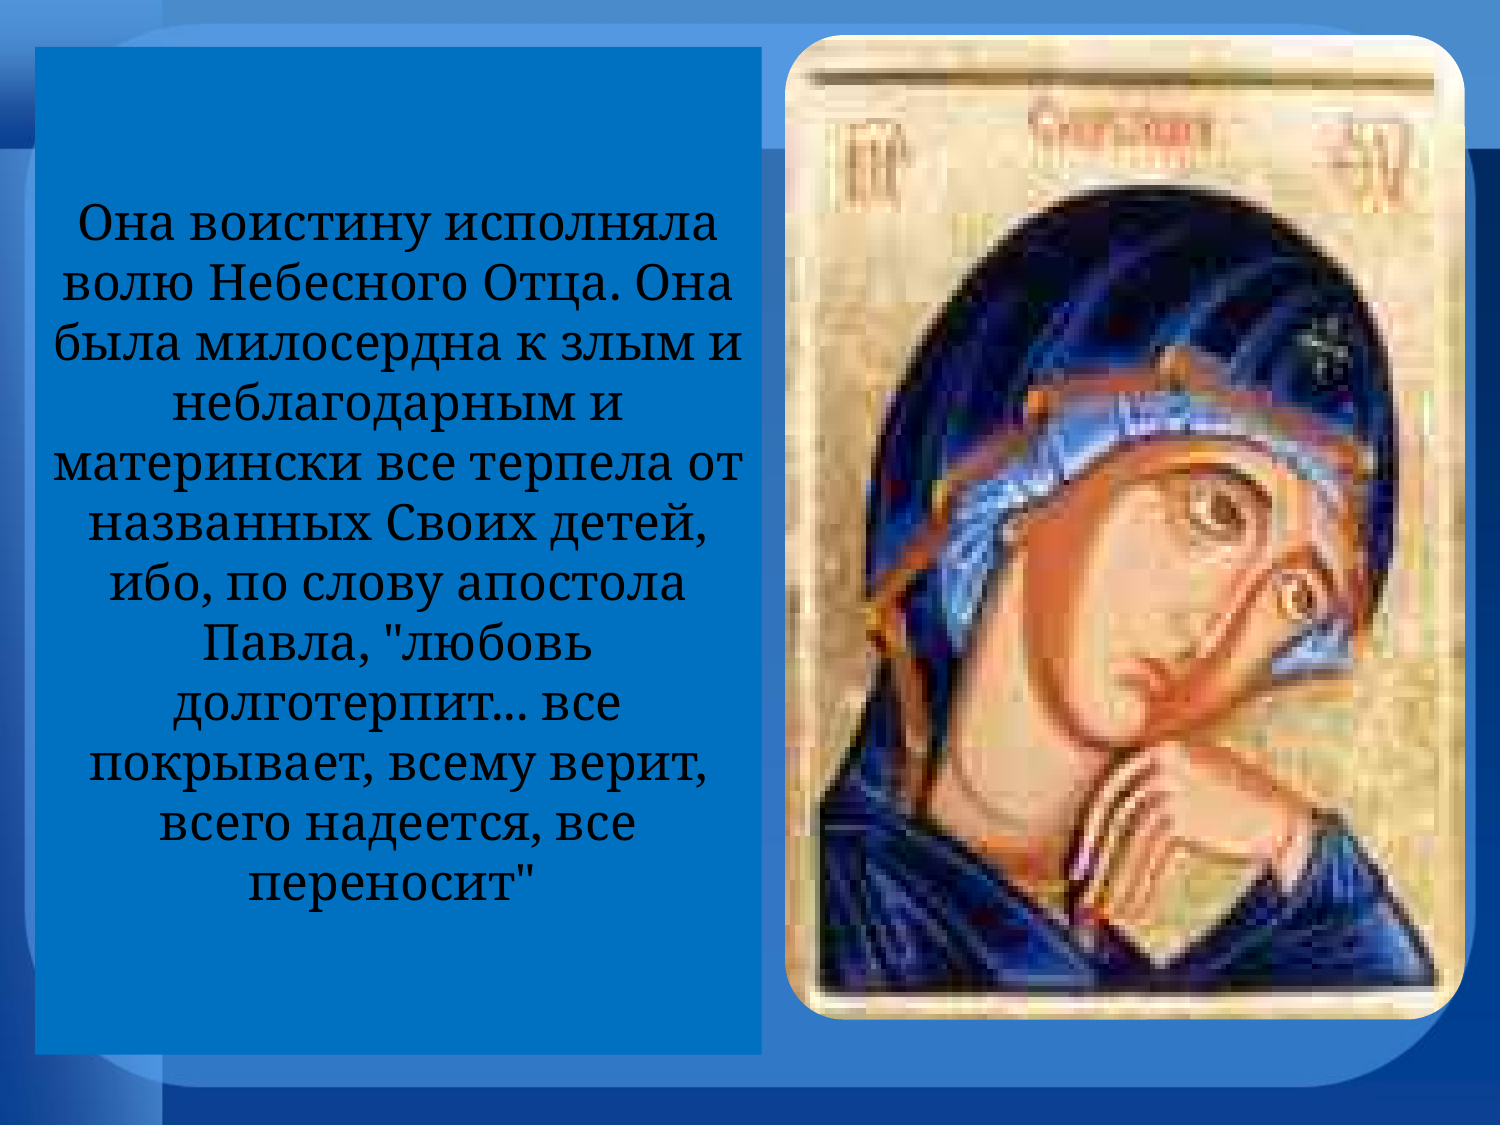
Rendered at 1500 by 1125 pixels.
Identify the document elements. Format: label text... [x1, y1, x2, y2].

picture [0, 0, 1500, 1125]
title Она воистину исполняла волю Небесного Отца. Она была милосердна к злым и неблагодарным и матерински все терпела от названных Своих детей, ибо, по слову апостола Павла, "любовь долготерпит... все покрывает, всему верит, всего надеется, все переносит" [34, 46, 762, 1055]
